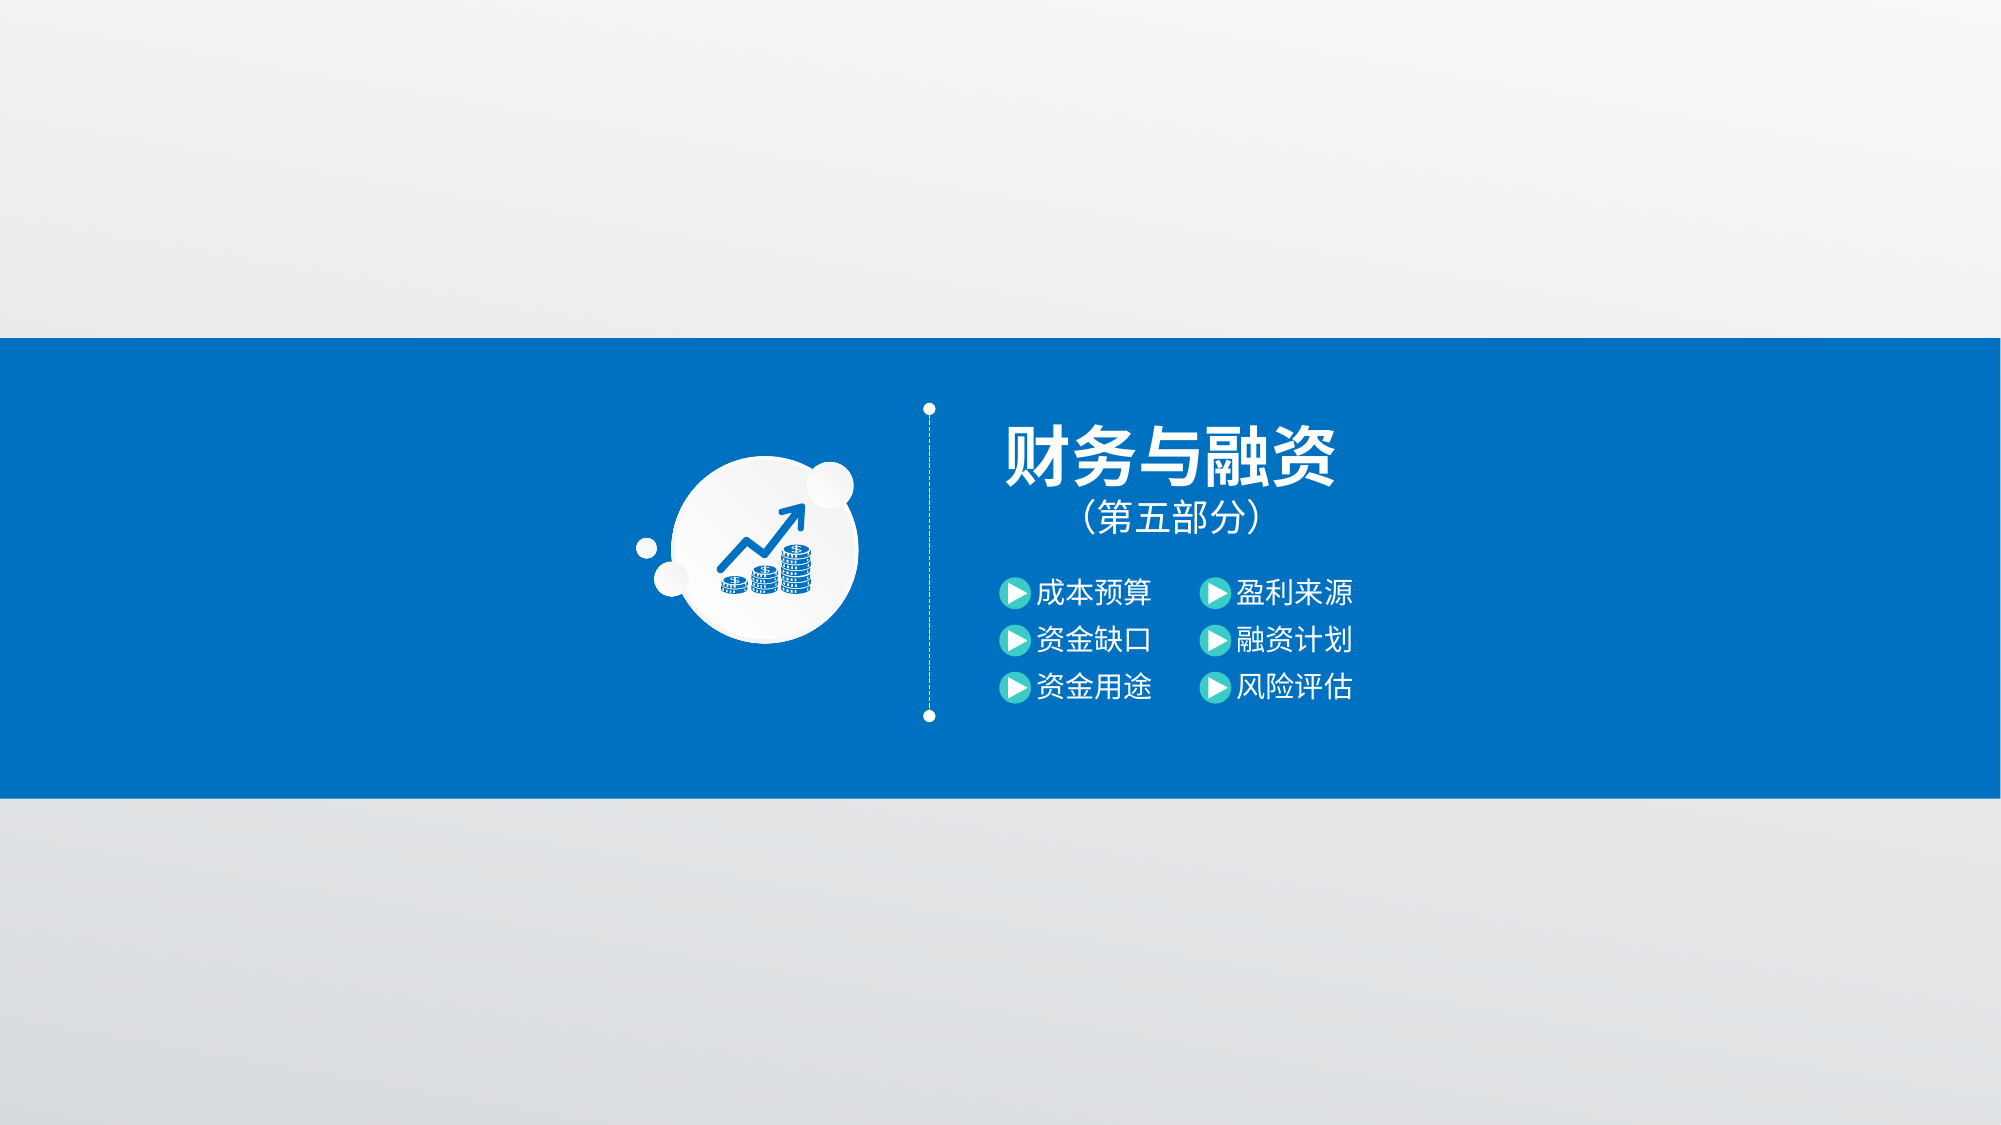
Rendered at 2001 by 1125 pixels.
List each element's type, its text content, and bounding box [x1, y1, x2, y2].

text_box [654, 561, 690, 597]
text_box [1001, 668, 1200, 705]
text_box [806, 461, 854, 510]
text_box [636, 537, 658, 559]
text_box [671, 455, 859, 644]
text_box 财务与融资 （第五部分） [964, 408, 1379, 546]
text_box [1001, 621, 1200, 658]
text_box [1201, 621, 1438, 658]
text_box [1201, 668, 1438, 705]
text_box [1201, 573, 1438, 610]
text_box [1001, 573, 1200, 610]
text_box [0, 336, 2001, 801]
